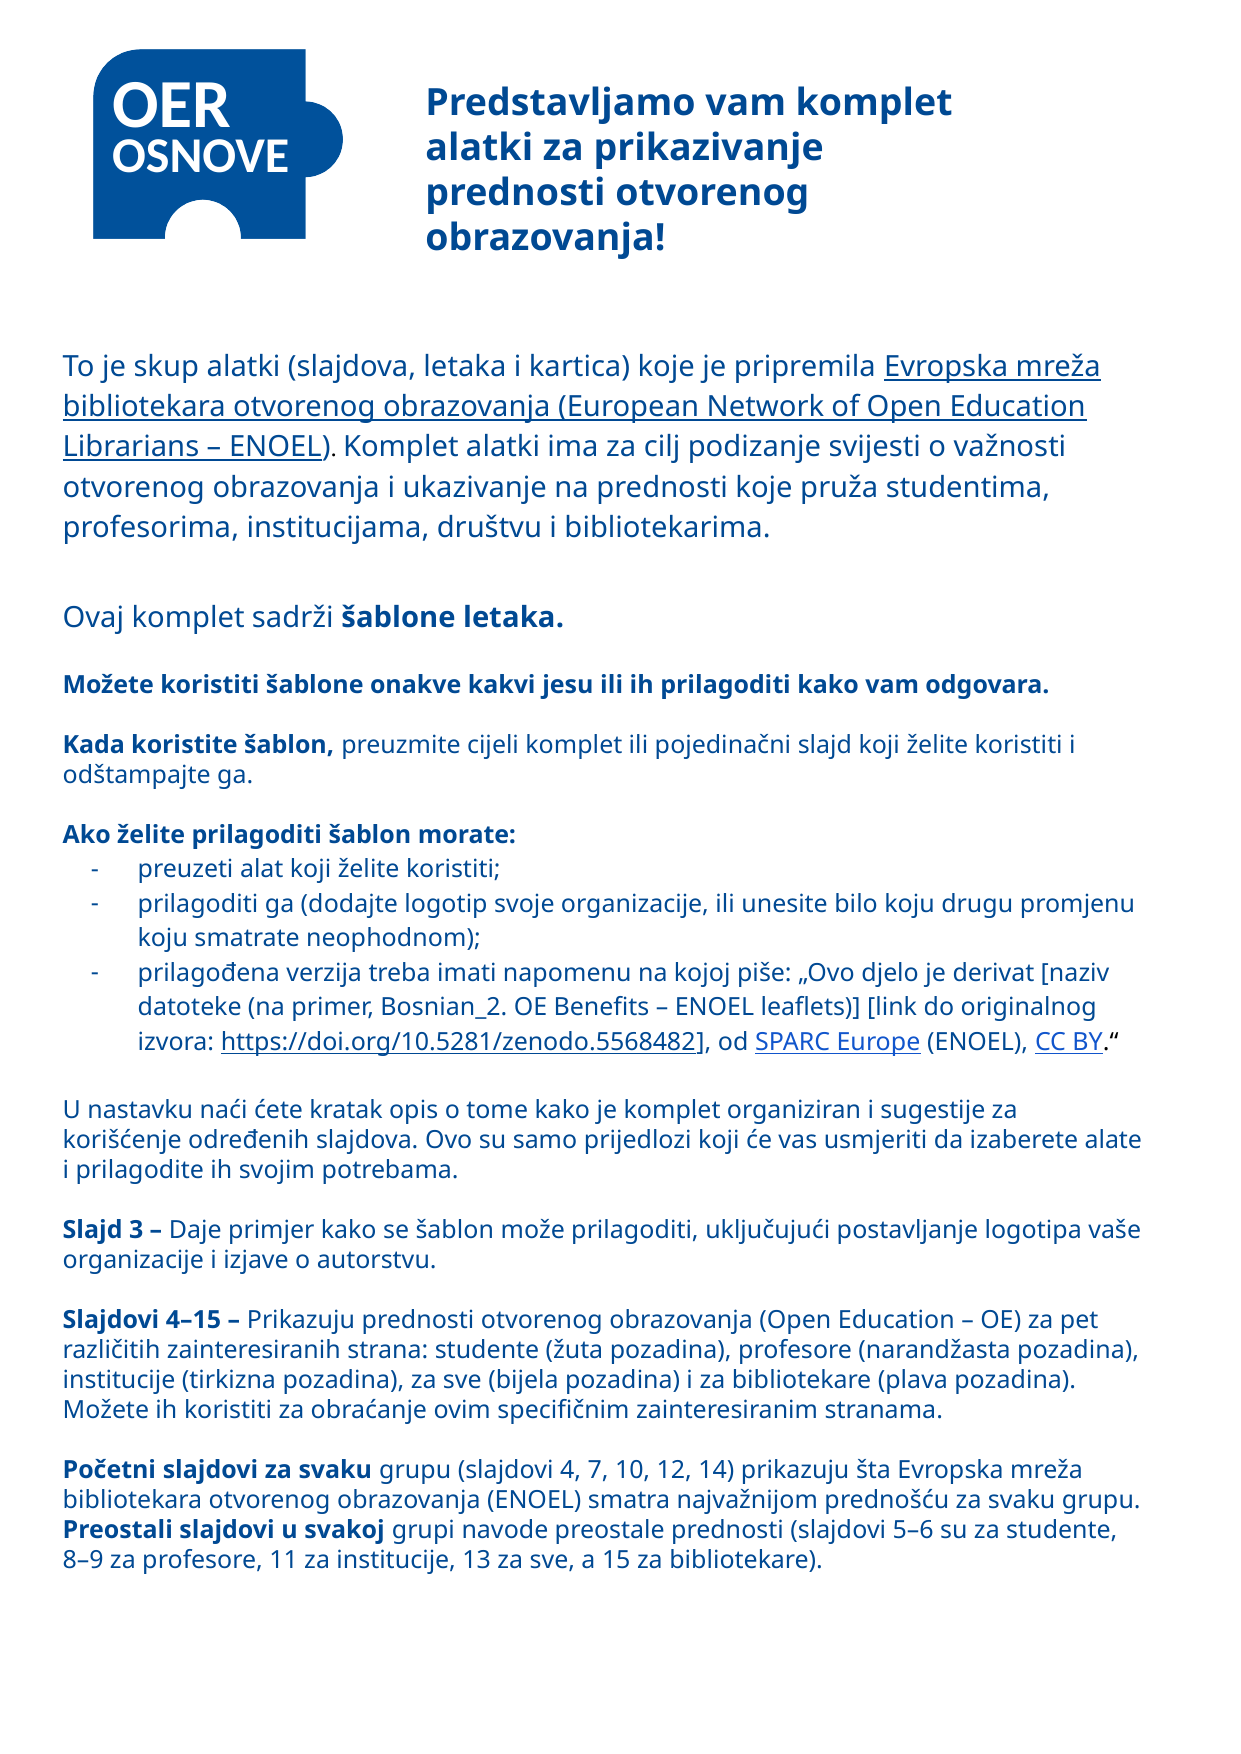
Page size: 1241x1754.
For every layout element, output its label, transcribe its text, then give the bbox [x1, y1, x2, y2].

text_box To je skup alatki (slajdova, letaka i kartica) koje je pripremila Evropska mreža bibliotekara otvorenog obrazovanja (European Network of Open Education Librarians – ENOEL). Komplet alatki ima za cilj podizanje svijesti o važnosti otvorenog obrazovanja i ukazivanje na prednosti koje pruža studentima, profesorima, institucijama, društvu i bibliotekarima. Ovaj komplet sadrži šablone letaka. Možete koristiti šablone onakve kakvi jesu ili ih prilagoditi kako vam odgovara. Kada koristite šablon, preuzmite cijeli komplet ili pojedinačni slajd koji želite koristiti i odštampajte ga. Ako želite prilagoditi šablon morate: preuzeti alat koji želite koristiti; prilagoditi ga (dodajte logotip svoje organizacije, ili unesite bilo koju drugu promjenu koju smatrate neophodnom); prilagođena verzija treba imati napomenu na kojoj piše: „Ovo djelo je derivat [naziv datoteke (na primer, Bosnian_2. OE Benefits – ENOEL leaflets)] [link do originalnog izvora: https://doi.org/10.5281/zenodo.5568482], od SPARC Europe (ENOEL), CC BY.“ U nastavku naći ćete kratak opis o tome kako je komplet organiziran i sugestije za korišćenje određenih slajdova. Ovo su samo prijedlozi koji će vas usmjeriti da izaberete alate i prilagodite ih svojim potrebama. Slajd 3 – Daje primjer kako se šablon može prilagoditi, uključujući postavljanje logotipa vaše organizacije i izjave o autorstvu. Slajdovi 4–15 – Prikazuju prednosti otvorenog obrazovanja (Open Education – OE) za pet različitih zainteresiranih strana: studente (žuta pozadina), profesore (narandžasta pozadina), institucije (tirkizna pozadina), za sve (bijela pozadina) i za bibliotekare (plava pozadina). Možete ih koristiti za obraćanje ovim specifičnim zainteresiranim stranama. Početni slajdovi za svaku grupu (slajdovi 4, 7, 10, 12, 14) prikazuju šta Evropska mreža bibliotekara otvorenog obrazovanja (ENOEL) smatra najvažnijom prednošću za svaku grupu. Preostali slajdovi u svakoj grupi navode preostale prednosti (slajdovi 5–6 su za studente, 8–9 za profesore, 11 za institucije, 13 za sve, a 15 za bibliotekare). [47, 327, 1160, 1589]
text_box Predstavljamo vam komplet alatki za prikazivanje prednosti otvorenog obrazovanja! [410, 62, 988, 273]
picture [93, 49, 343, 240]
